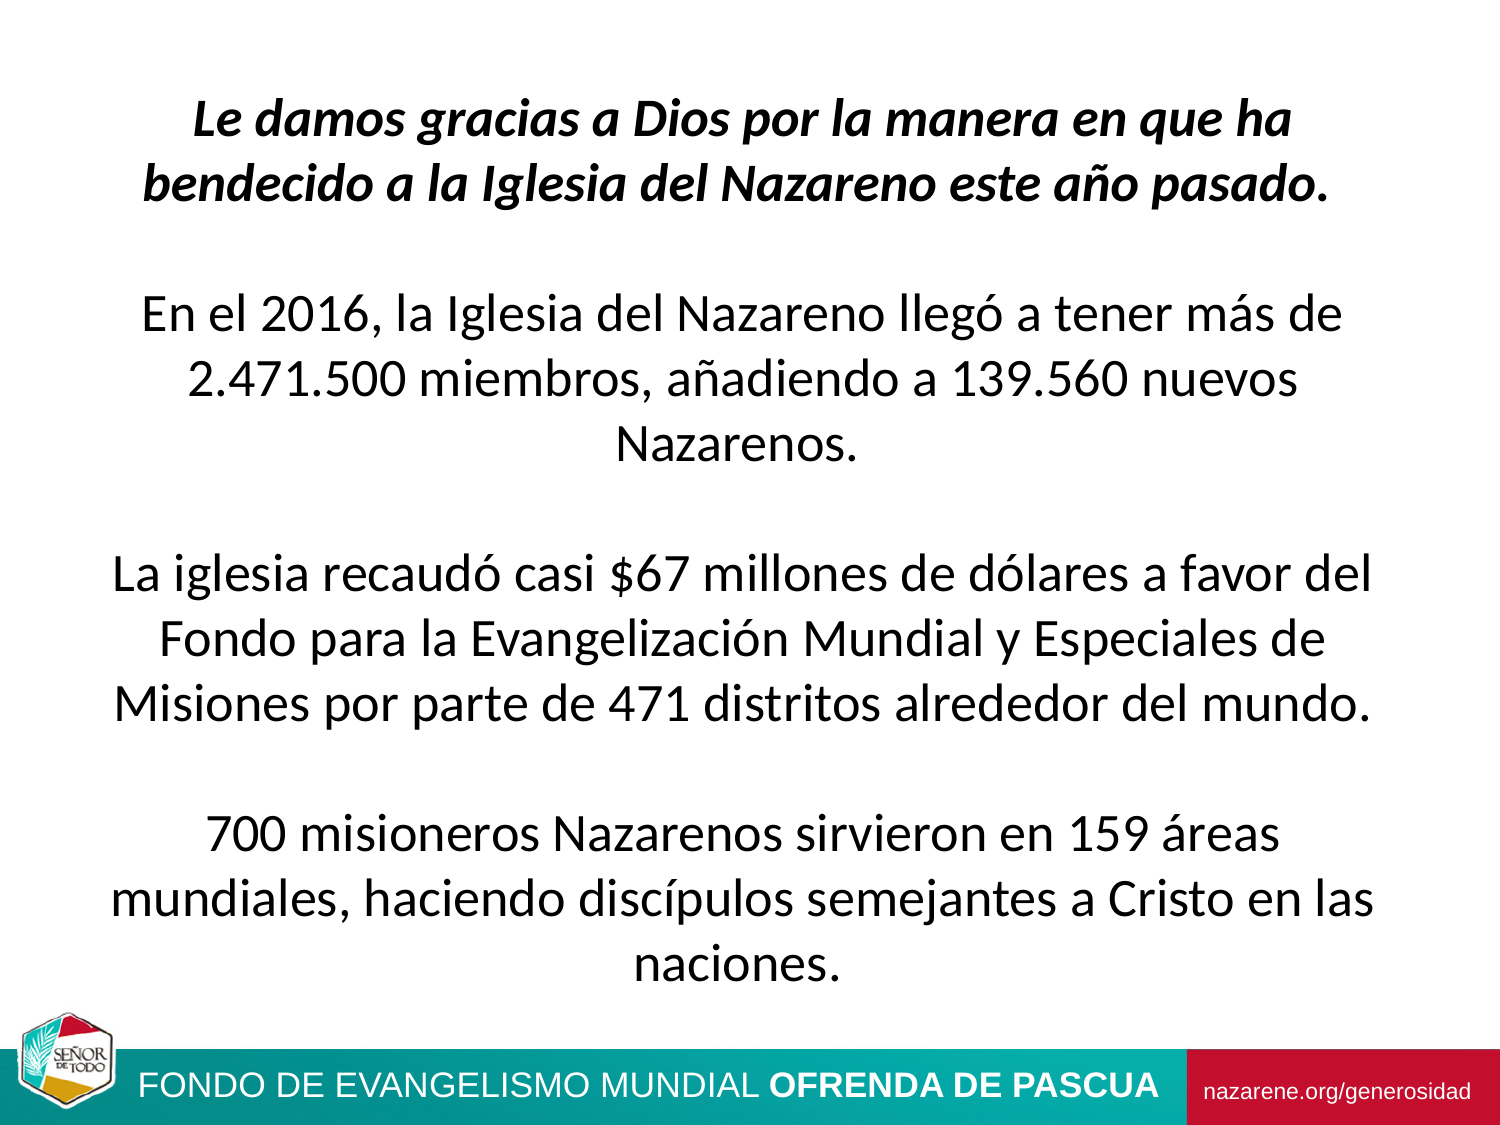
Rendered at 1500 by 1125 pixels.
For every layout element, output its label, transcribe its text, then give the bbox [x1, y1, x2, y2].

text_box Le damos gracias a Dios por la manera en que ha bendecido a la Iglesia del Nazareno este año pasado. En el 2016, la Iglesia del Nazareno llegó a tener más de 2.471.500 miembros, añadiendo a 139.560 nuevos Nazarenos. La iglesia recaudó casi $67 millones de dólares a favor del Fondo para la Evangelización Mundial y Especiales de Misiones por parte de 471 distritos alrededor del mundo. 700 misioneros Nazarenos sirvieron en 159 áreas mundiales, haciendo discípulos semejantes a Cristo en las naciones. [87, 74, 1400, 1000]
picture [0, 0, 1500, 1125]
text_box Fondo de Evangelismo Mundial Ofrenda de Pascua [112, 1054, 1175, 1112]
text_box nazarene.org/generosidad [1187, 1055, 1488, 1112]
